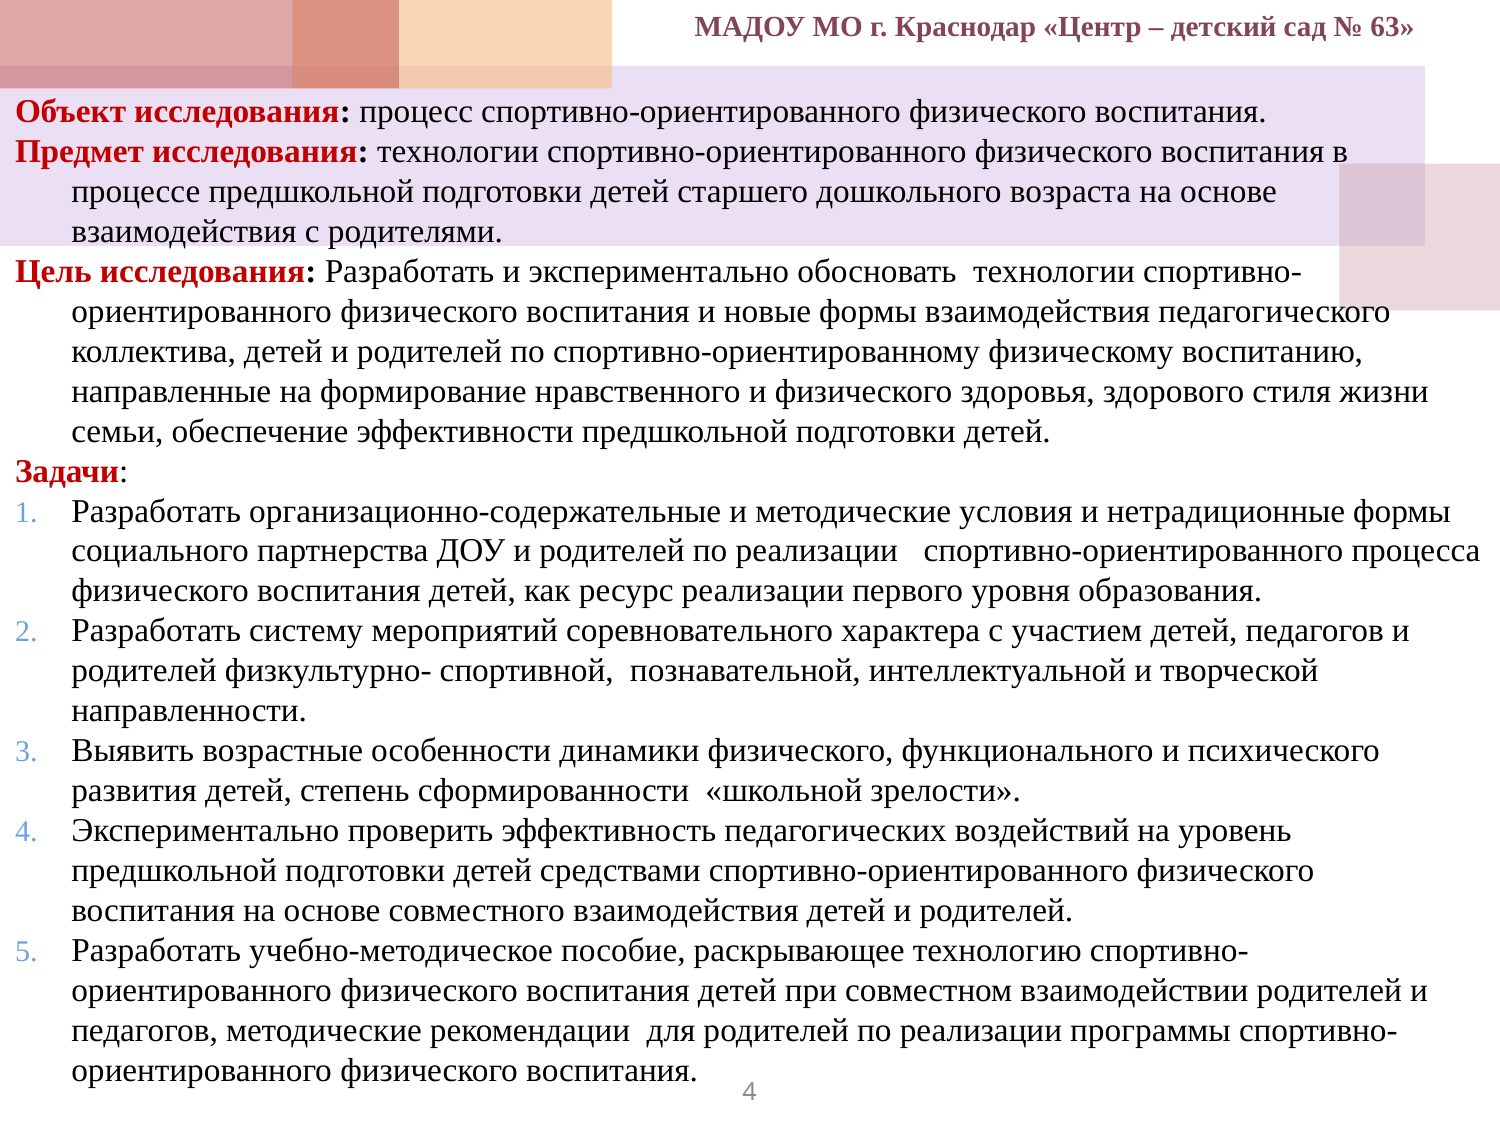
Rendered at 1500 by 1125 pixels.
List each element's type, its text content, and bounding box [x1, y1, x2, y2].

slide_number 4 [574, 1072, 925, 1113]
list Объект исследования: процесс спортивно-ориентированного физического воспитания. Предмет исследования: технологии спортивно-ориентированного физического воспитания в процессе предшкольной подготовки детей старшего дошкольного возраста на основе взаимодействия с родителями. Цель исследования: Разработать и экспериментально обосновать технологии спортивно-ориентированного физического воспитания и новые формы взаимодействия педагогического коллектива, детей и родителей по спортивно-ориентированному физическому воспитанию, направленные на формирование нравственного и физического здоровья, здорового стиля жизни семьи, обеспечение эффективности предшкольной подготовки детей. Задачи: Разработать организационно-содержательные и методические условия и нетрадиционные формы социального партнерства ДОУ и родителей по реализации спортивно-ориентированного процесса физического воспитания детей, как ресурс реализации первого уровня образования. Разработать систему мероприятий соревновательного характера с участием детей, педагогов и родителей физкультурно- спортивной, познавательной, интеллектуальной и творческой направленности. Выявить возрастные особенности динамики физического, функционального и психического развития детей, степень сформированности «школьной зрелости». Экспериментально проверить эффективность педагогических воздействий на уровень предшкольной подготовки детей средствами спортивно-ориентированного физического воспитания на основе совместного взаимодействия детей и родителей. Разработать учебно-методическое пособие, раскрывающее технологию спортивно-ориентированного физического воспитания детей при совместном взаимодействии родителей и педагогов, методические рекомендации для родителей по реализации программы спортивно-ориентированного физического воспитания. [0, 82, 1500, 1125]
text_box МАДОУ МО г. Краснодар «Центр – детский сад № 63» [609, 0, 1500, 50]
